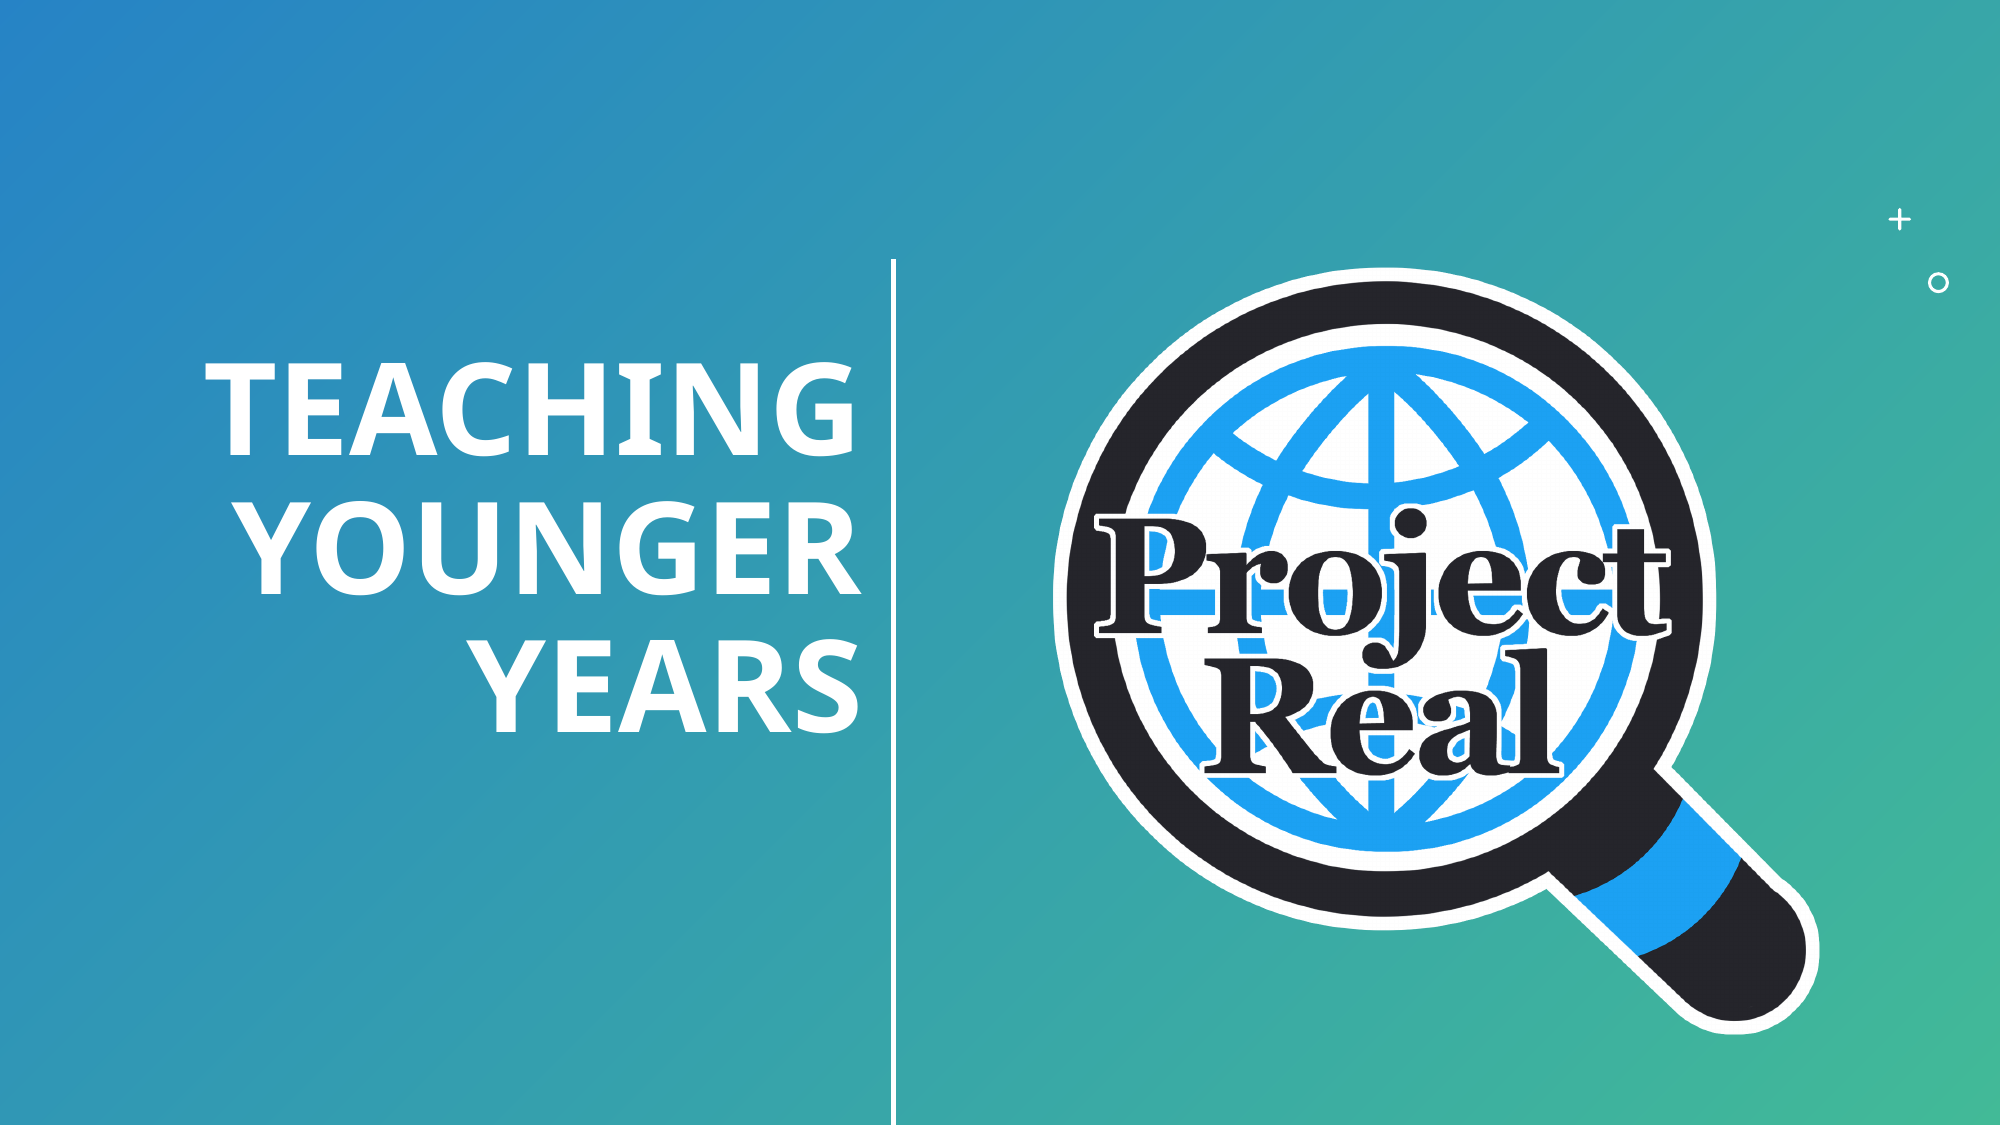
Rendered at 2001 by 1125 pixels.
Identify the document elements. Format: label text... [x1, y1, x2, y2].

picture [1046, 262, 1832, 1047]
text_box [0, 0, 2000, 1125]
text_box [1888, 207, 1912, 231]
title TEACHING YOUNGER YEARS [0, 337, 879, 769]
text_box [1927, 272, 1949, 294]
